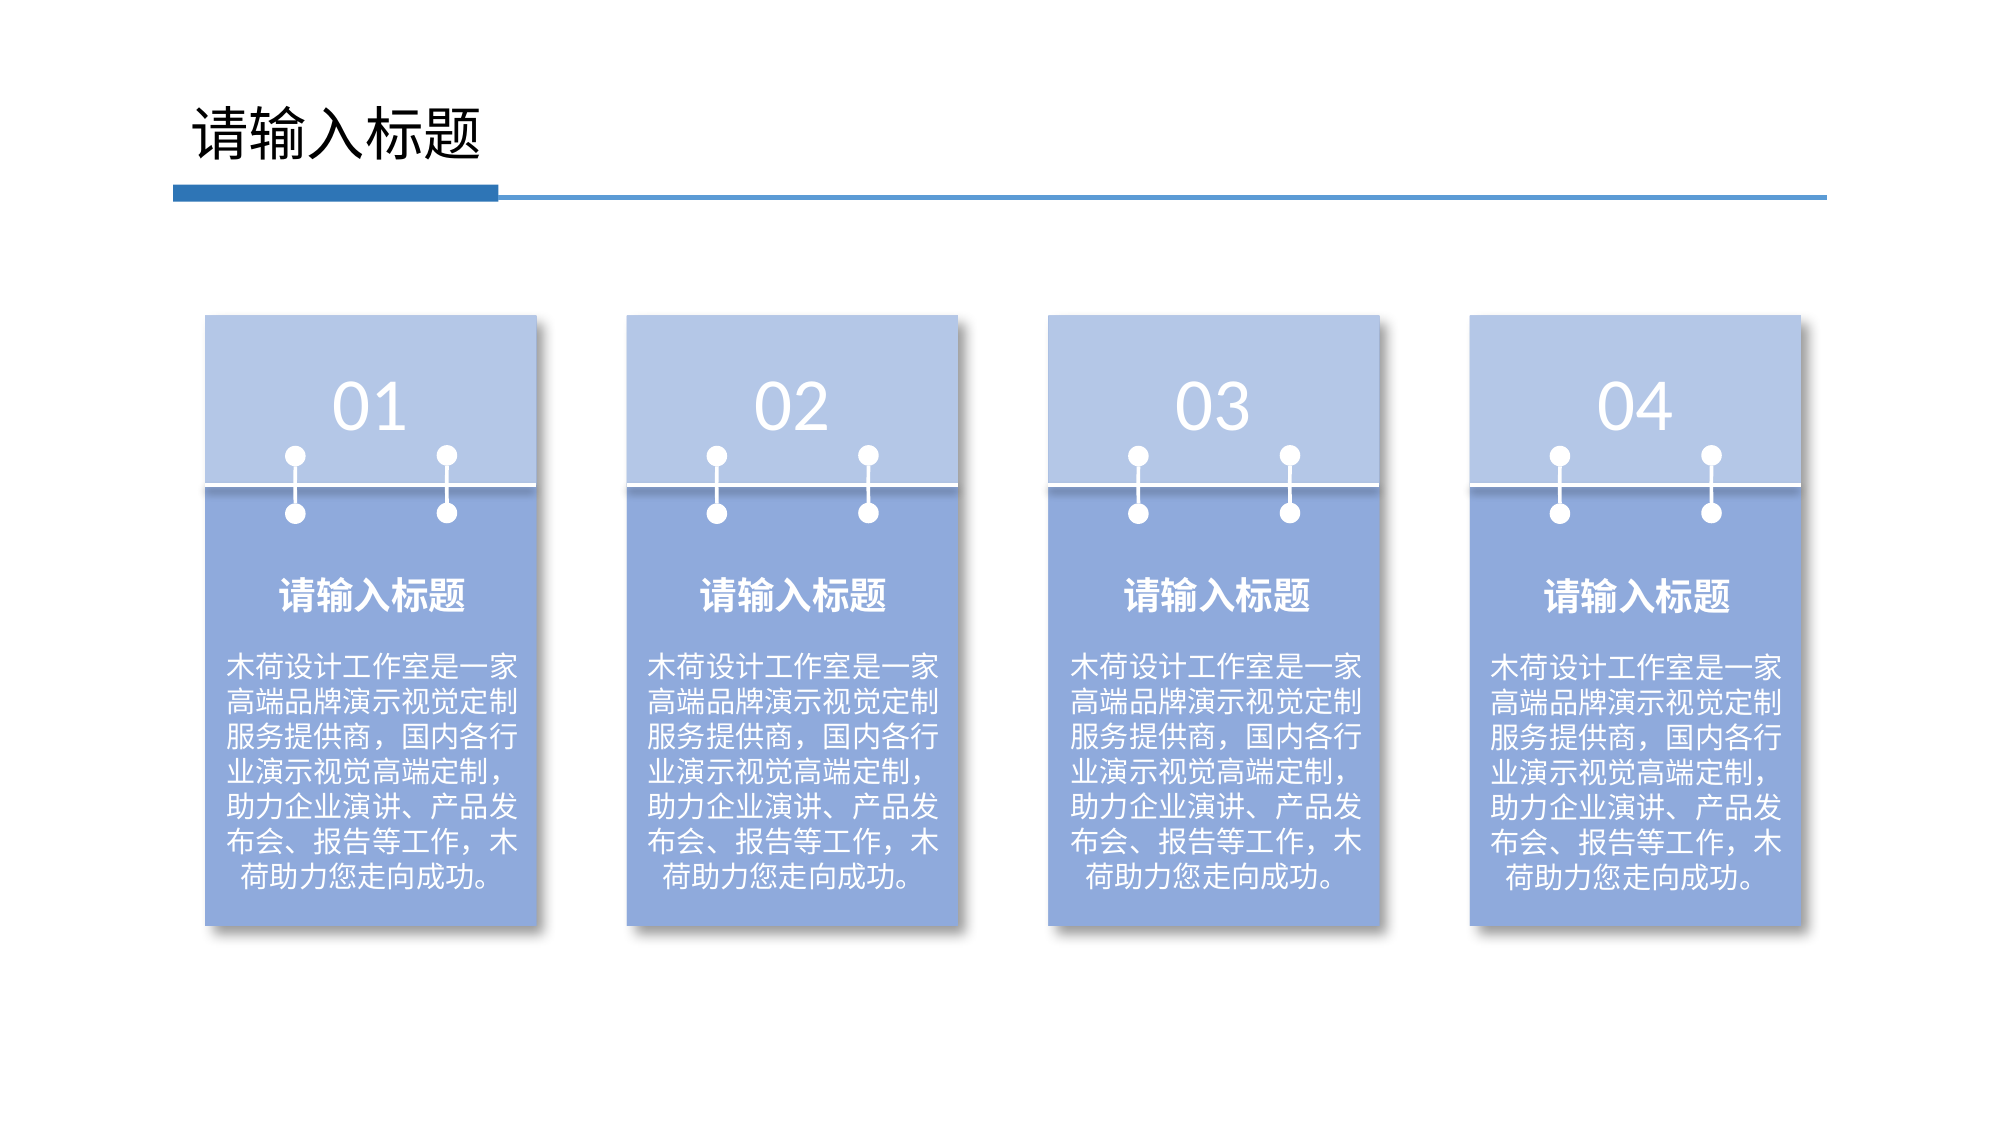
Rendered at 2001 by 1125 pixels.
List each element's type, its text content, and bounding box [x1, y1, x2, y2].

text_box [173, 184, 1827, 202]
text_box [205, 315, 537, 926]
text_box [1469, 315, 1801, 926]
text_box 请输入标题 [175, 90, 497, 175]
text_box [626, 315, 958, 926]
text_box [1048, 315, 1382, 926]
